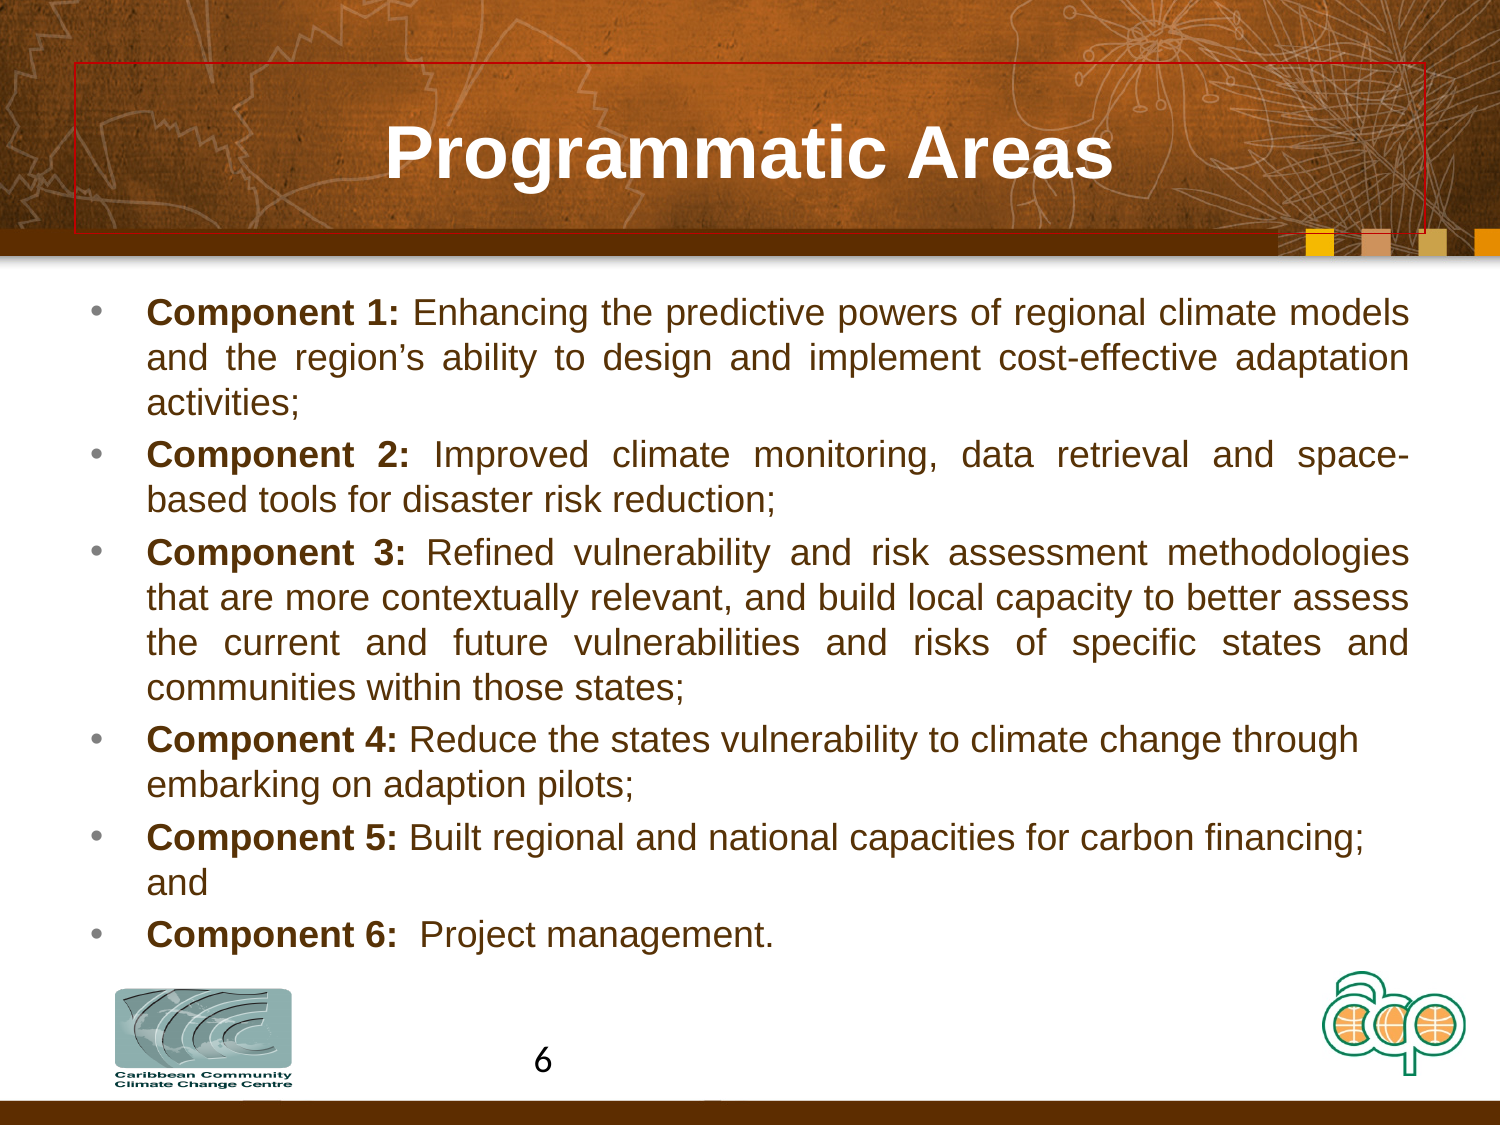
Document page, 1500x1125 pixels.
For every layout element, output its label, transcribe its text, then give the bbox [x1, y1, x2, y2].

title Programmatic Areas [74, 62, 1426, 234]
slide_number 6 [518, 1027, 869, 1071]
picture [0, 0, 1500, 1125]
list Component 1: Enhancing the predictive powers of regional climate models and the region’s ability to design and implement cost-effective adaptation activities; Component 2: Improved climate monitoring, data retrieval and space-based tools for disaster risk reduction; Component 3: Refined vulnerability and risk assessment methodologies that are more contextually relevant, and build local capacity to better assess the current and future vulnerabilities and risks of specific states and communities within those states; Component 4: Reduce the states vulnerability to climate change through embarking on adaption pilots; Component 5: Built regional and national capacities for carbon financing; and Component 6: Project management. [74, 280, 1426, 936]
